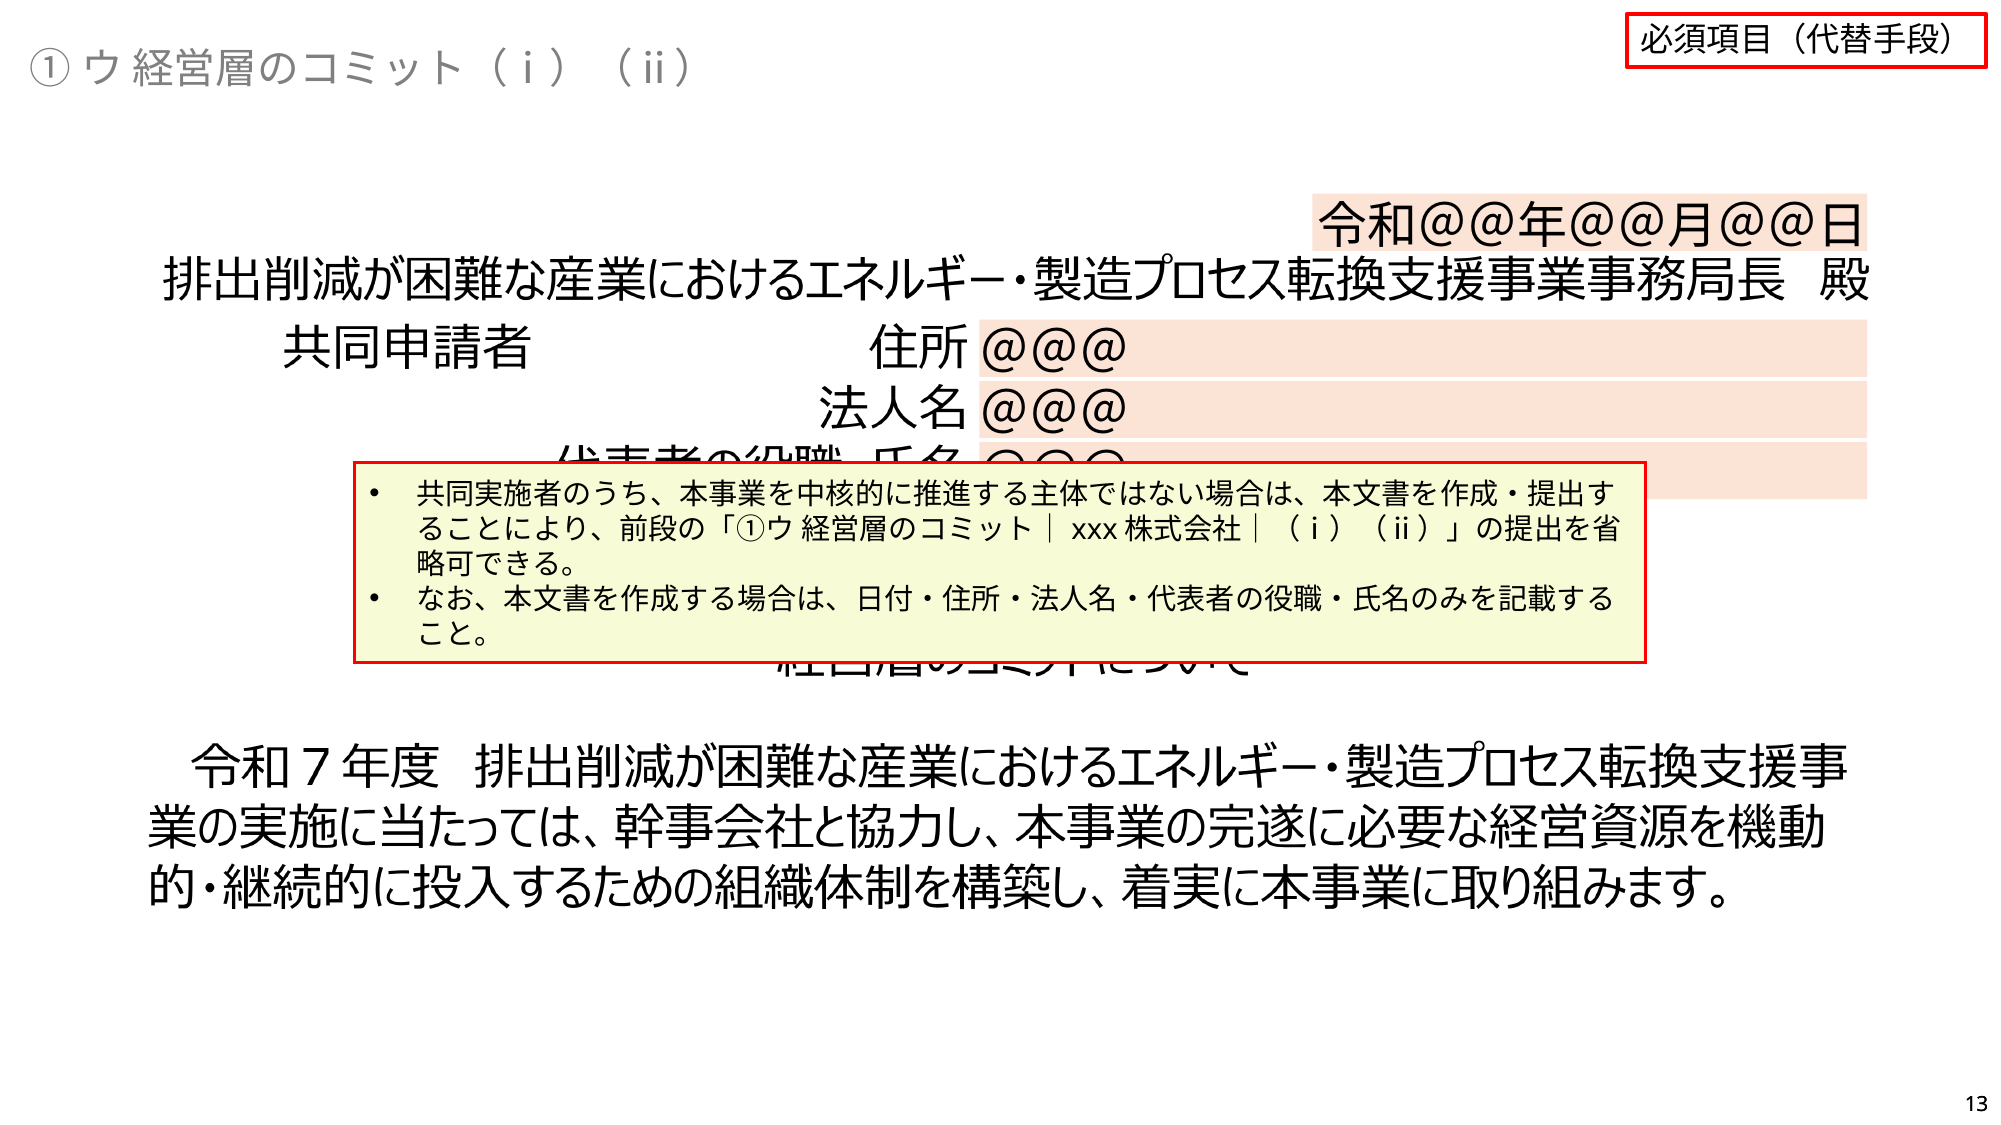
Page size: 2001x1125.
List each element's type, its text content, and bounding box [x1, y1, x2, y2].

text_box 必須項目（代替手段） [1627, 13, 1986, 68]
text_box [117, 179, 1901, 946]
text_box ①ウ 経営層のコミット（ⅰ）（ⅱ） [29, 47, 1802, 94]
